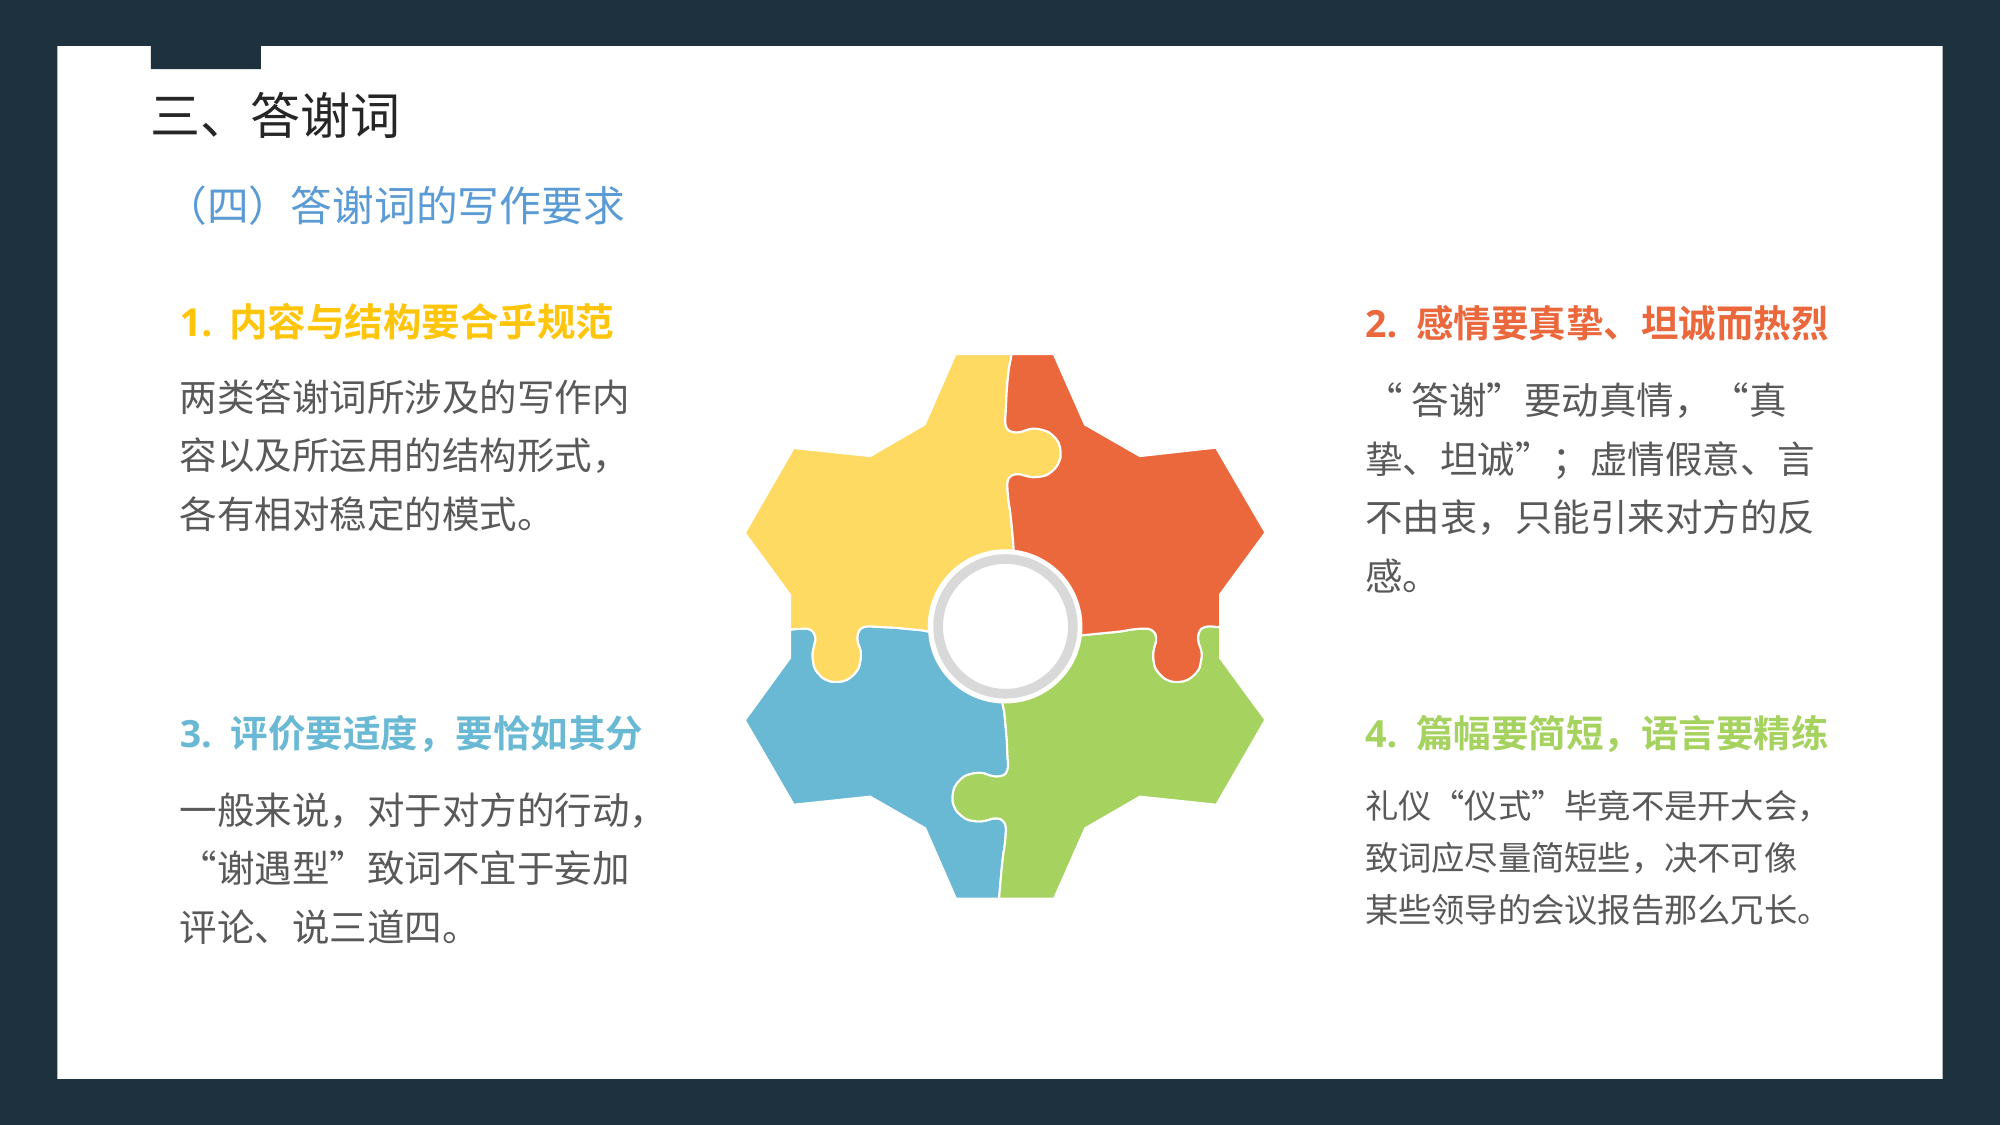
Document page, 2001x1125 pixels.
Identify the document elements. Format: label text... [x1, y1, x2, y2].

text_box 三、答谢词 [150, 77, 622, 147]
text_box [744, 627, 1008, 899]
text_box [938, 559, 1073, 694]
text_box [952, 627, 1266, 899]
text_box 一般来说，对于对方的行动，“谢遇型”致词不宜于妄加评论、说三道四。 [164, 765, 654, 982]
text_box 4. 篇幅要简短，语言要精练 [1350, 659, 1879, 763]
text_box 3. 评价要适度，要恰如其分 [164, 659, 696, 763]
text_box 两类答谢词所涉及的写作内容以及所运用的结构形式，各有相对稳定的模式。 [164, 352, 654, 569]
text_box 2. 感情要真挚、坦诚而热烈 [1350, 249, 1872, 353]
text_box 礼仪“仪式”毕竟不是开大会，致词应尽量简短些，决不可像某些领导的会议报告那么冗长。 [1350, 765, 1839, 982]
text_box 1. 内容与结构要合乎规范 [164, 248, 654, 352]
text_box （四）答谢词的写作要求 [150, 147, 1119, 238]
text_box [1005, 354, 1266, 682]
text_box [744, 354, 1060, 682]
text_box “答谢”要动真情，“真挚、坦诚”；虚情假意、言不由衷，只能引来对方的反感。 [1350, 356, 1839, 573]
